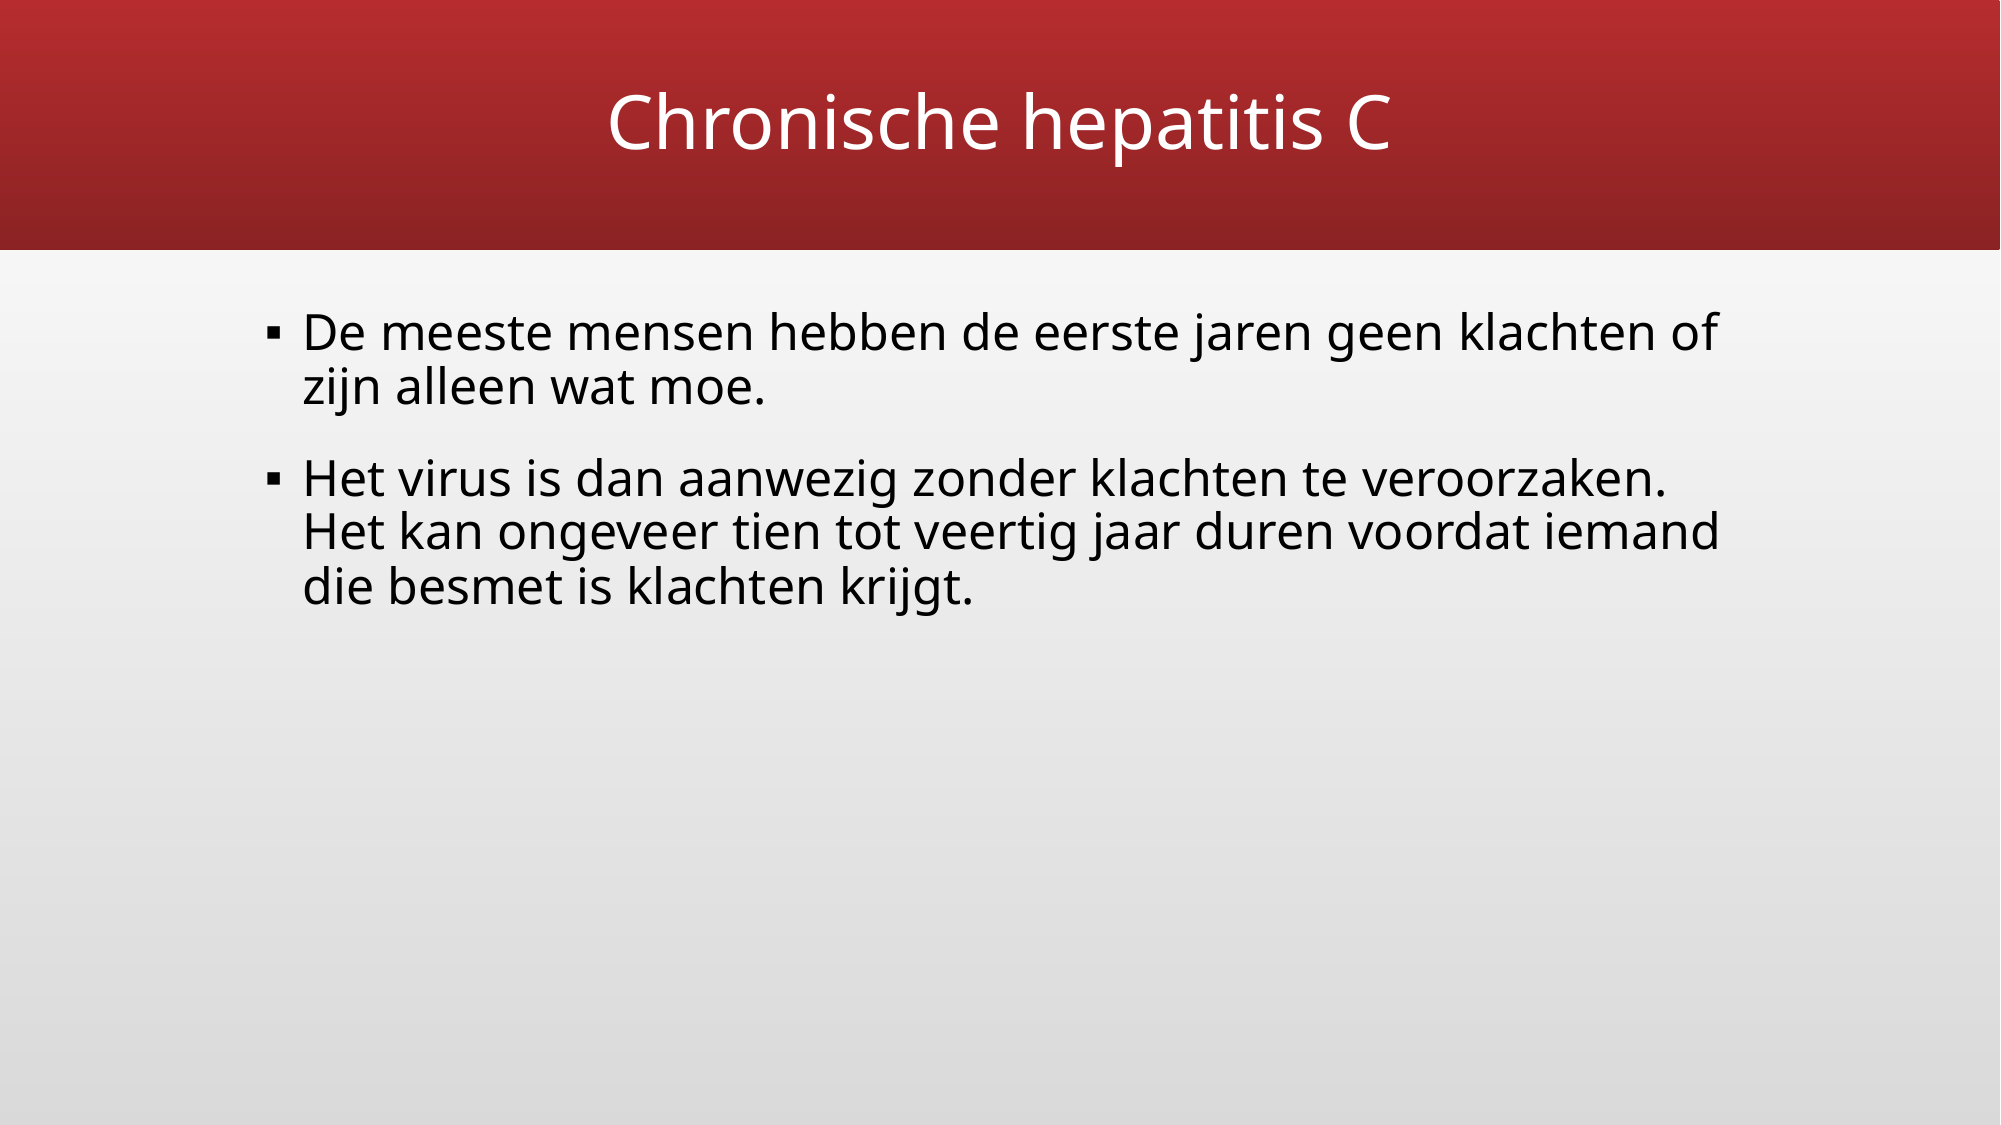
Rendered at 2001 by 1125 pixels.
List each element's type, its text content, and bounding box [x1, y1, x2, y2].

title Chronische hepatitis C [174, 16, 1825, 234]
list De meeste mensen hebben de eerste jaren geen klachten of zijn alleen wat moe. Het virus is dan aanwezig zonder klachten te veroorzaken. Het kan ongeveer tien tot veertig jaar duren voordat iemand die besmet is klachten krijgt. [249, 299, 1750, 1050]
